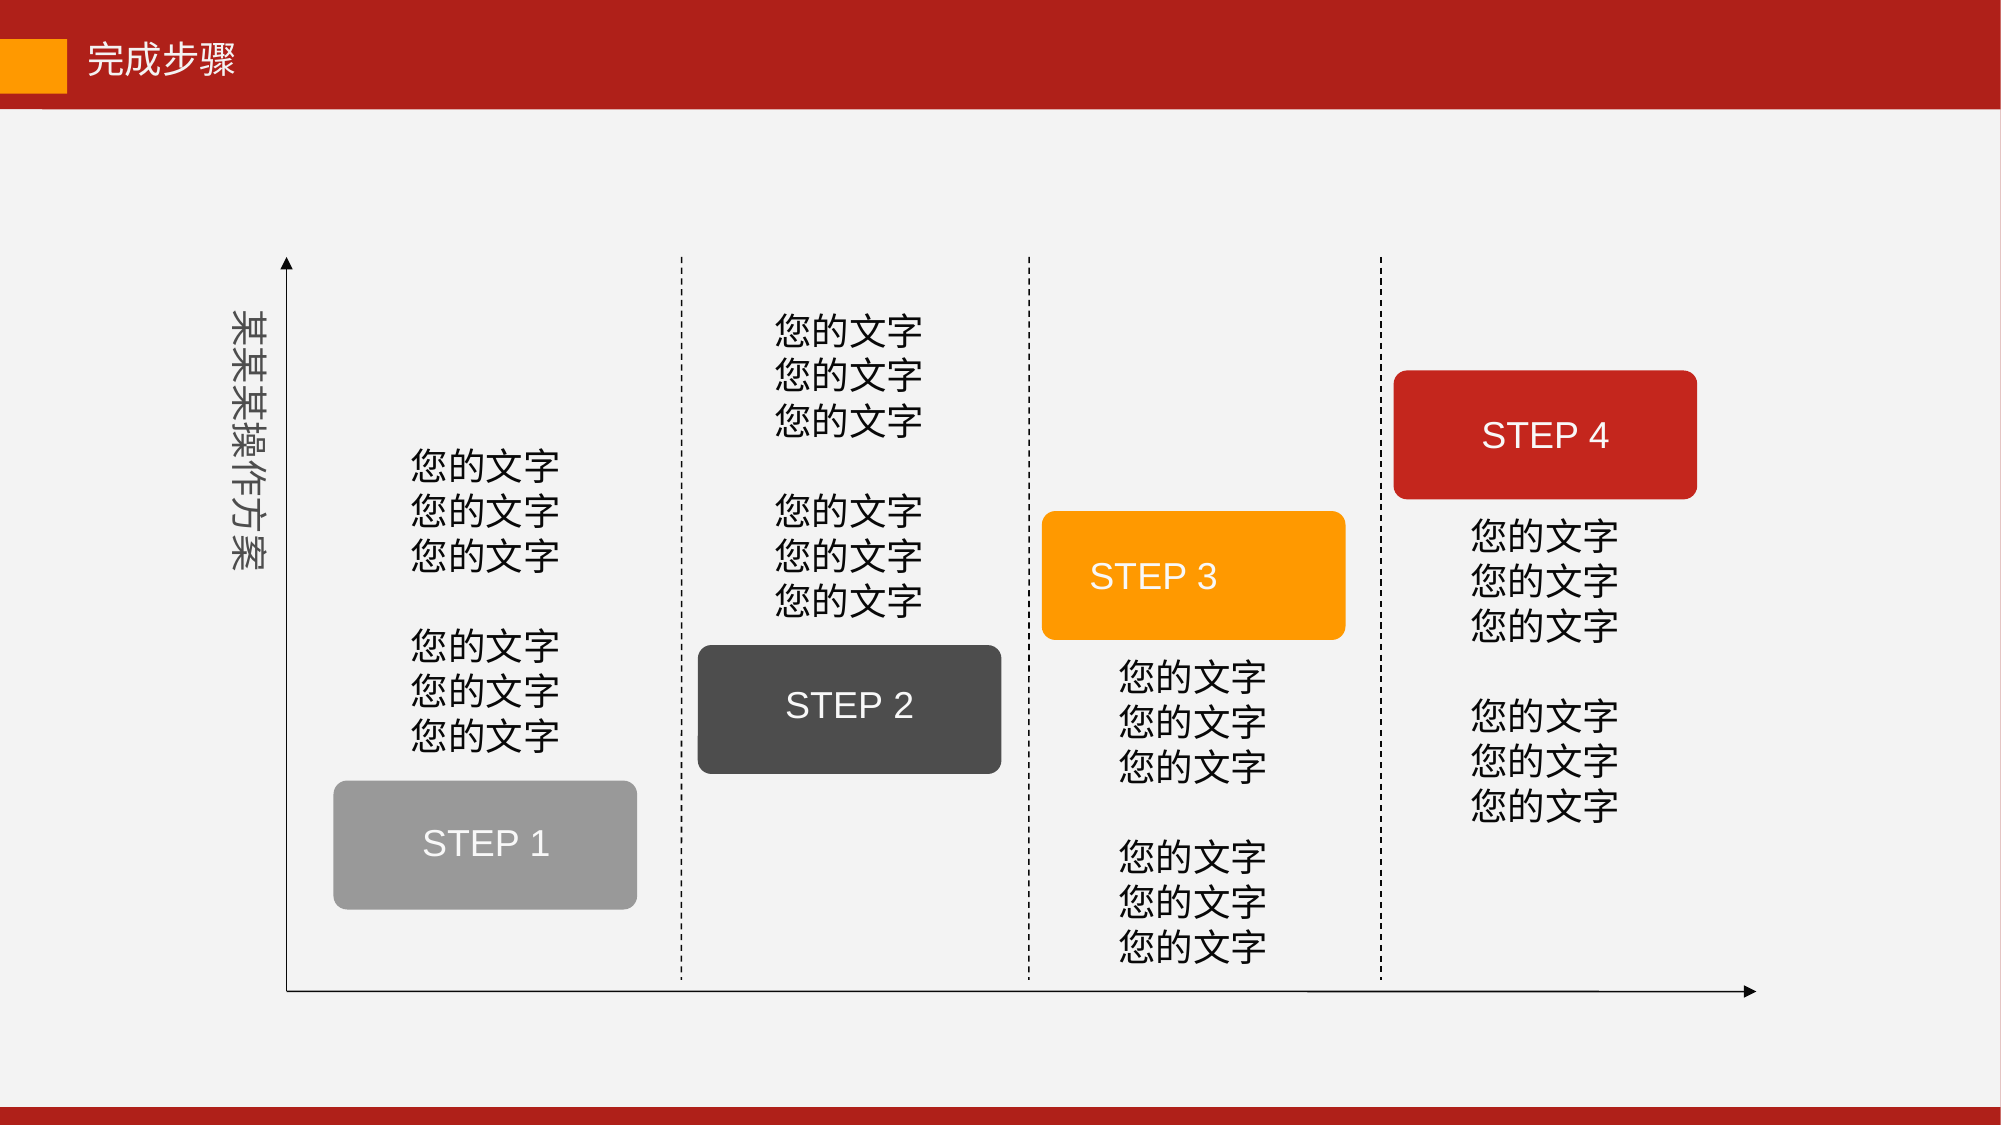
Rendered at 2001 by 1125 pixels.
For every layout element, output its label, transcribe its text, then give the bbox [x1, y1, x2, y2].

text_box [697, 644, 1002, 775]
text_box 您的文字 您的文字 您的文字 您的文字 您的文字 您的文字 [356, 435, 615, 766]
text_box 您的文字 您的文字 您的文字 您的文字 您的文字 您的文字 [1064, 649, 1323, 977]
text_box 您的文字 您的文字 您的文字 您的文字 您的文字 您的文字 [720, 300, 979, 631]
text_box [0, 39, 68, 94]
text_box 您的文字 您的文字 您的文字 您的文字 您的文字 您的文字 [1416, 508, 1674, 836]
text_box 完成步骤 [71, 28, 253, 89]
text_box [1041, 510, 1346, 641]
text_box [1393, 370, 1698, 500]
text_box [0, 109, 2001, 1107]
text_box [333, 780, 638, 910]
text_box 某某某操作方案 [212, 301, 282, 709]
